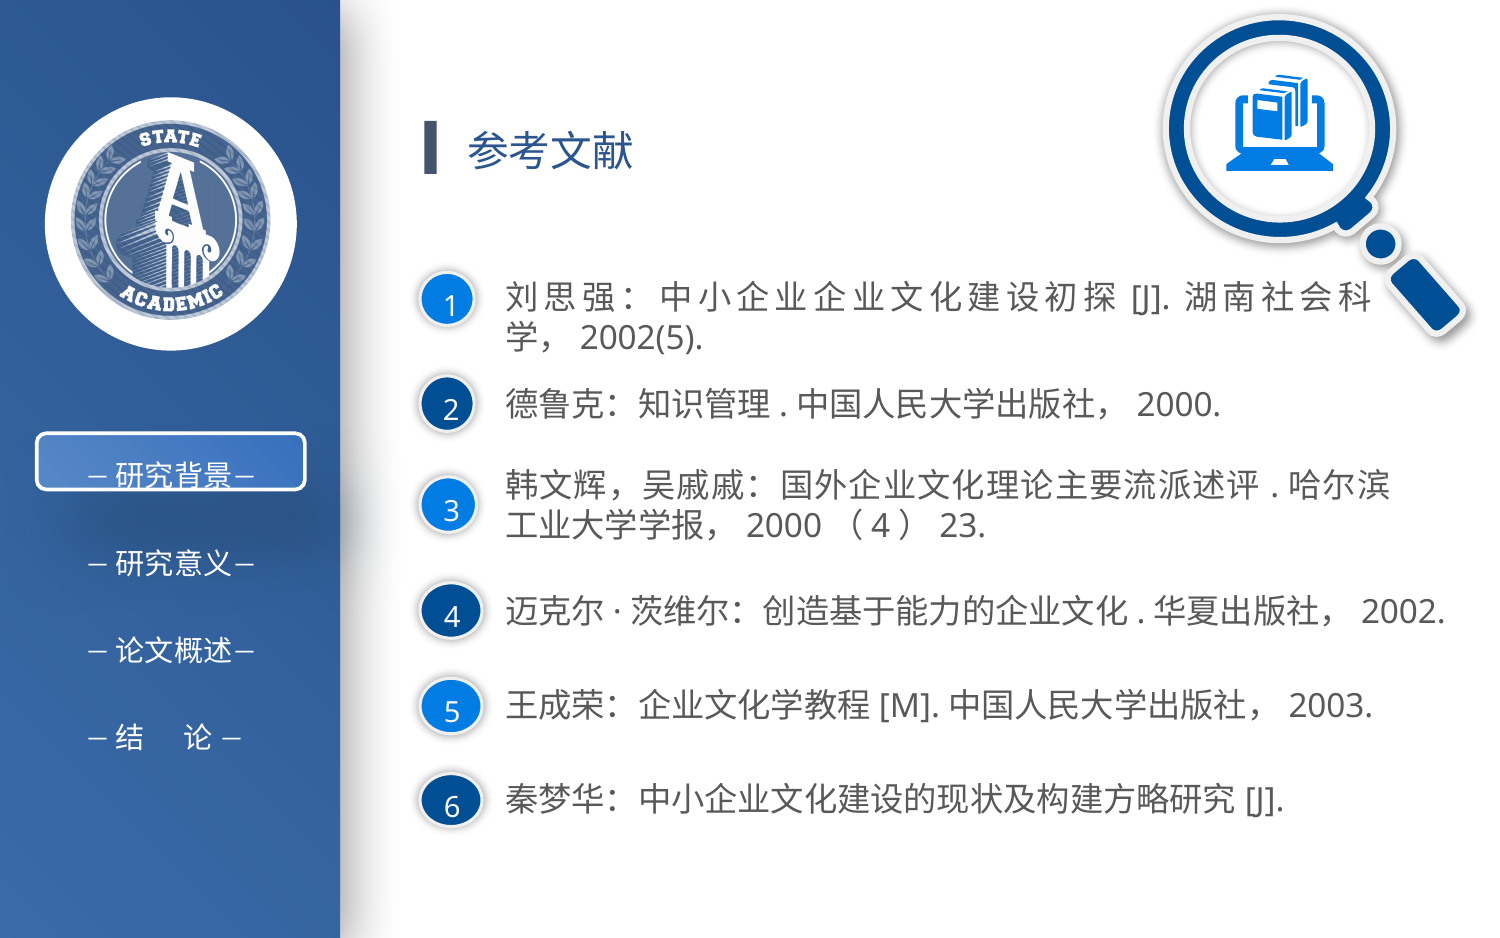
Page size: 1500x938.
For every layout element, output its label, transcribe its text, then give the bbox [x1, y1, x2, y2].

text_box [422, 119, 439, 176]
text_box 2 [420, 375, 475, 432]
text_box 6 [420, 773, 483, 827]
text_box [0, 0, 341, 938]
text_box 4 [420, 582, 483, 639]
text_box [1162, 19, 1475, 326]
text_box 参考文献 [452, 117, 650, 183]
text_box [490, 268, 1462, 827]
text_box 3 [420, 476, 477, 533]
text_box 5 [420, 678, 483, 734]
text_box 1 [420, 272, 475, 326]
